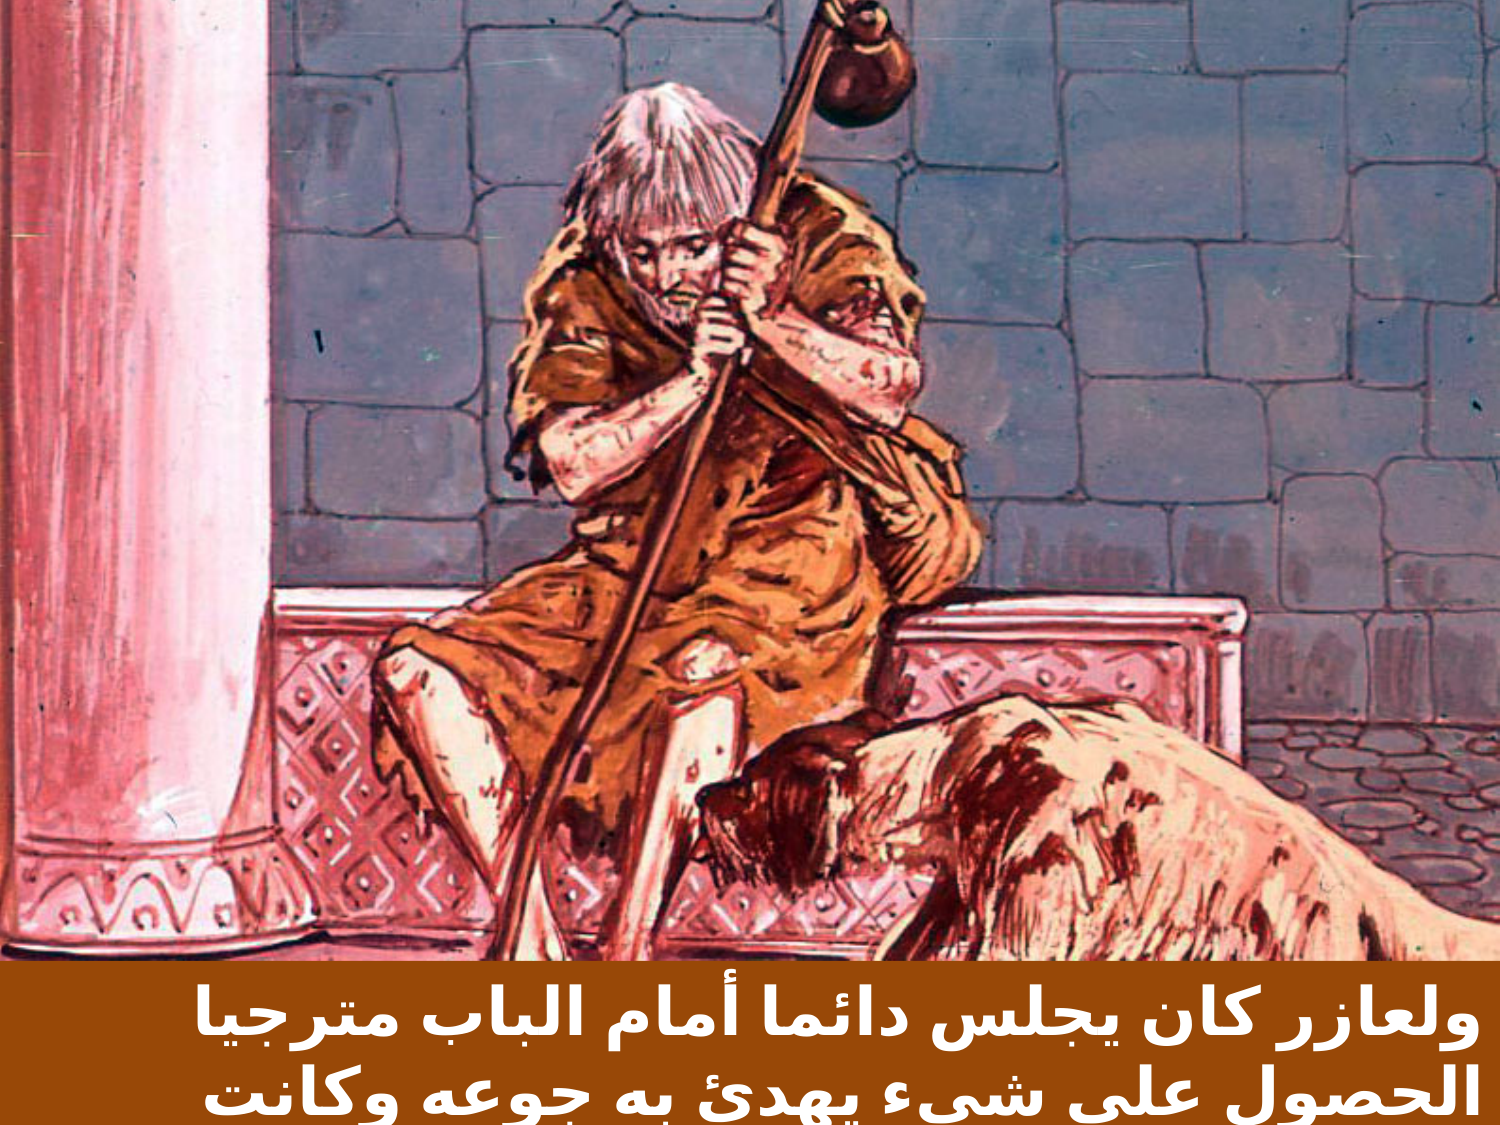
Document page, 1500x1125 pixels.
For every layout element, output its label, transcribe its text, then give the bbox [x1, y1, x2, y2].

text_box ولعازر كان يجلس دائما أمام الباب مترجيا الحصول على شيء يهدئ به جوعه وكانت الكلاب تشفق عليه وتلحس جروحه [0, 969, 1500, 1125]
picture [0, 0, 1500, 962]
